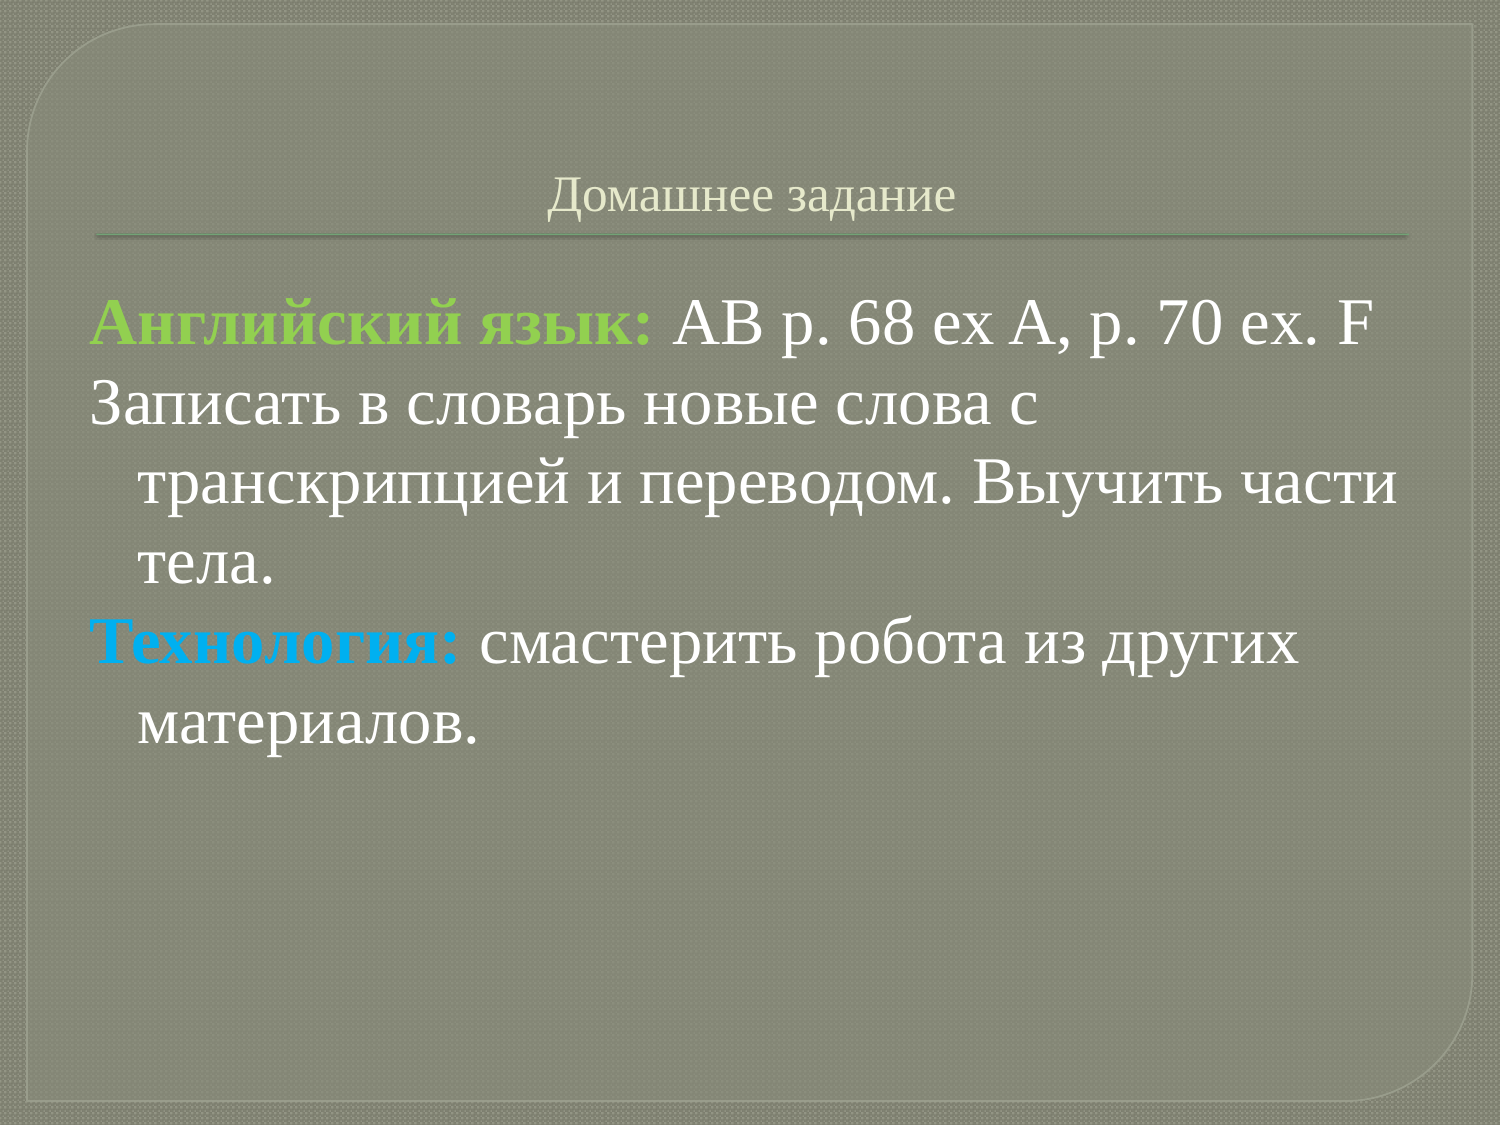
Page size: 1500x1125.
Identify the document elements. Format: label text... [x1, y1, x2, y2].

list Английский язык: AB p. 68 ex A, p. 70 ex. F Записать в словарь новые слова с транскрипцией и переводом. Выучить части тела. Технология: смастерить робота из других материалов. [75, 270, 1425, 1013]
title Домашнее задание [75, 105, 1425, 230]
